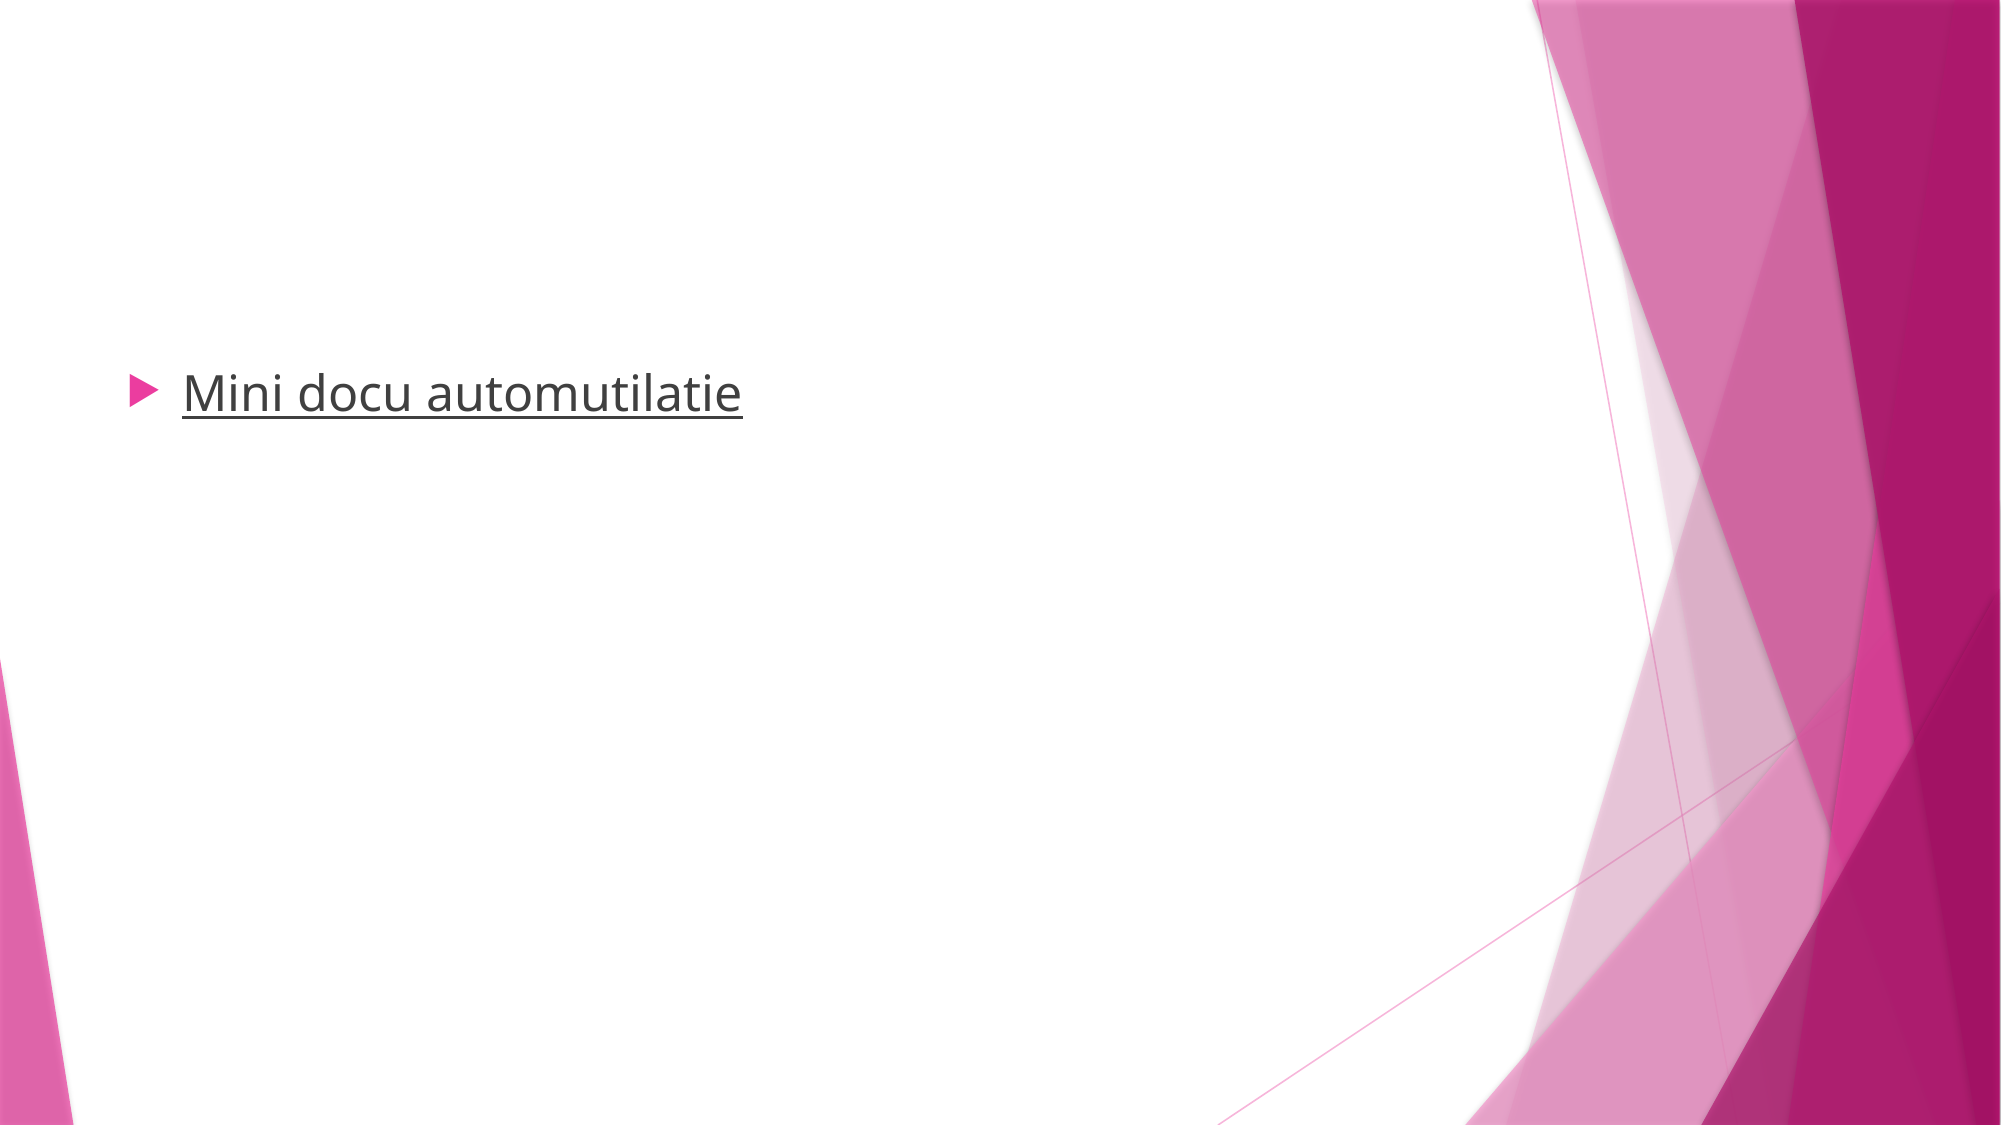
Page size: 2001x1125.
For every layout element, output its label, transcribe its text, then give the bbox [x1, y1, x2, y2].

list Mini docu automutilatie [111, 354, 1522, 992]
